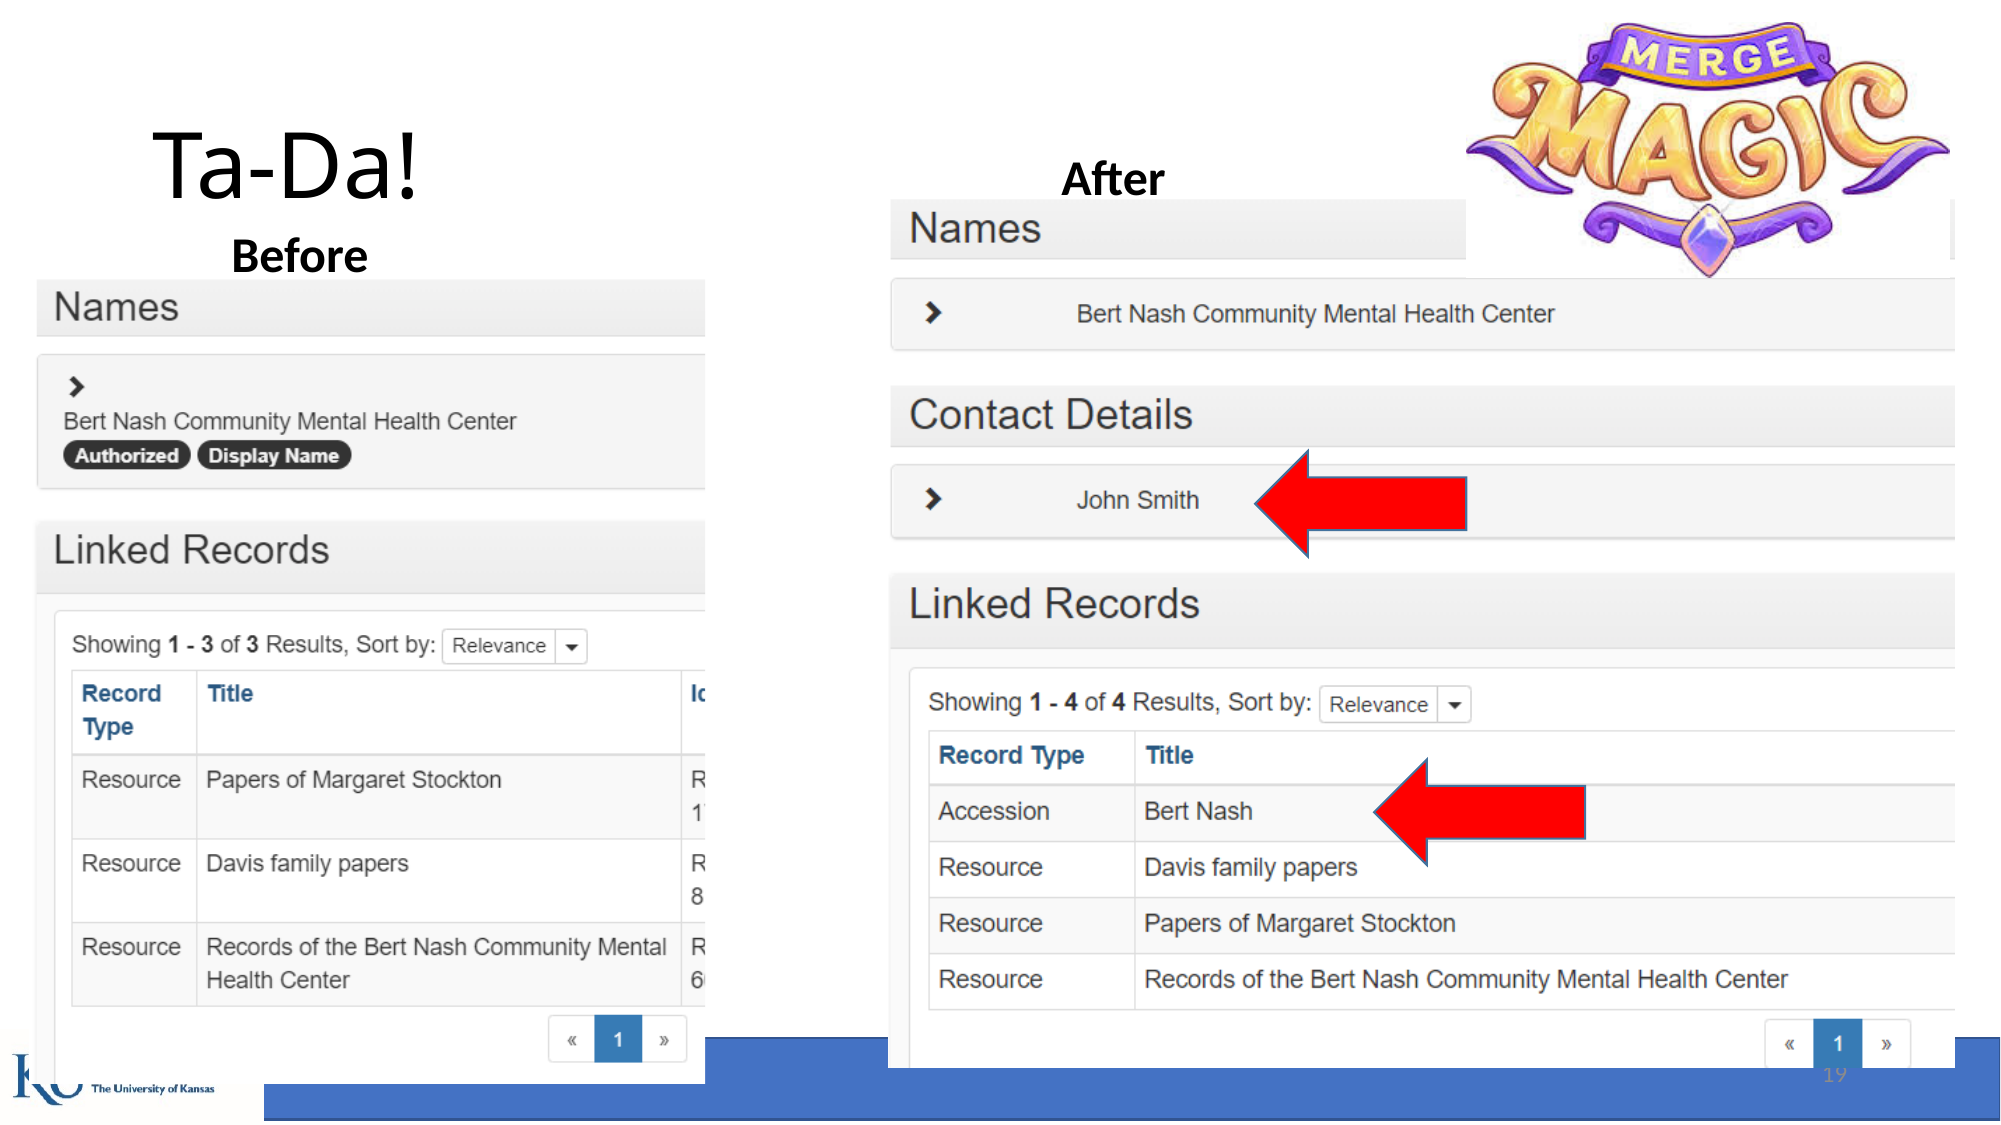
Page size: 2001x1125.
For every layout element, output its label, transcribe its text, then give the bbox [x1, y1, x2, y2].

picture [1466, 22, 1950, 278]
text_box After [1046, 138, 1206, 198]
picture [0, 277, 706, 1125]
title Ta-Da! [137, 59, 1466, 278]
slide_number 19 [1412, 1068, 1863, 1103]
text_box Before [216, 214, 404, 277]
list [888, 198, 1955, 1068]
